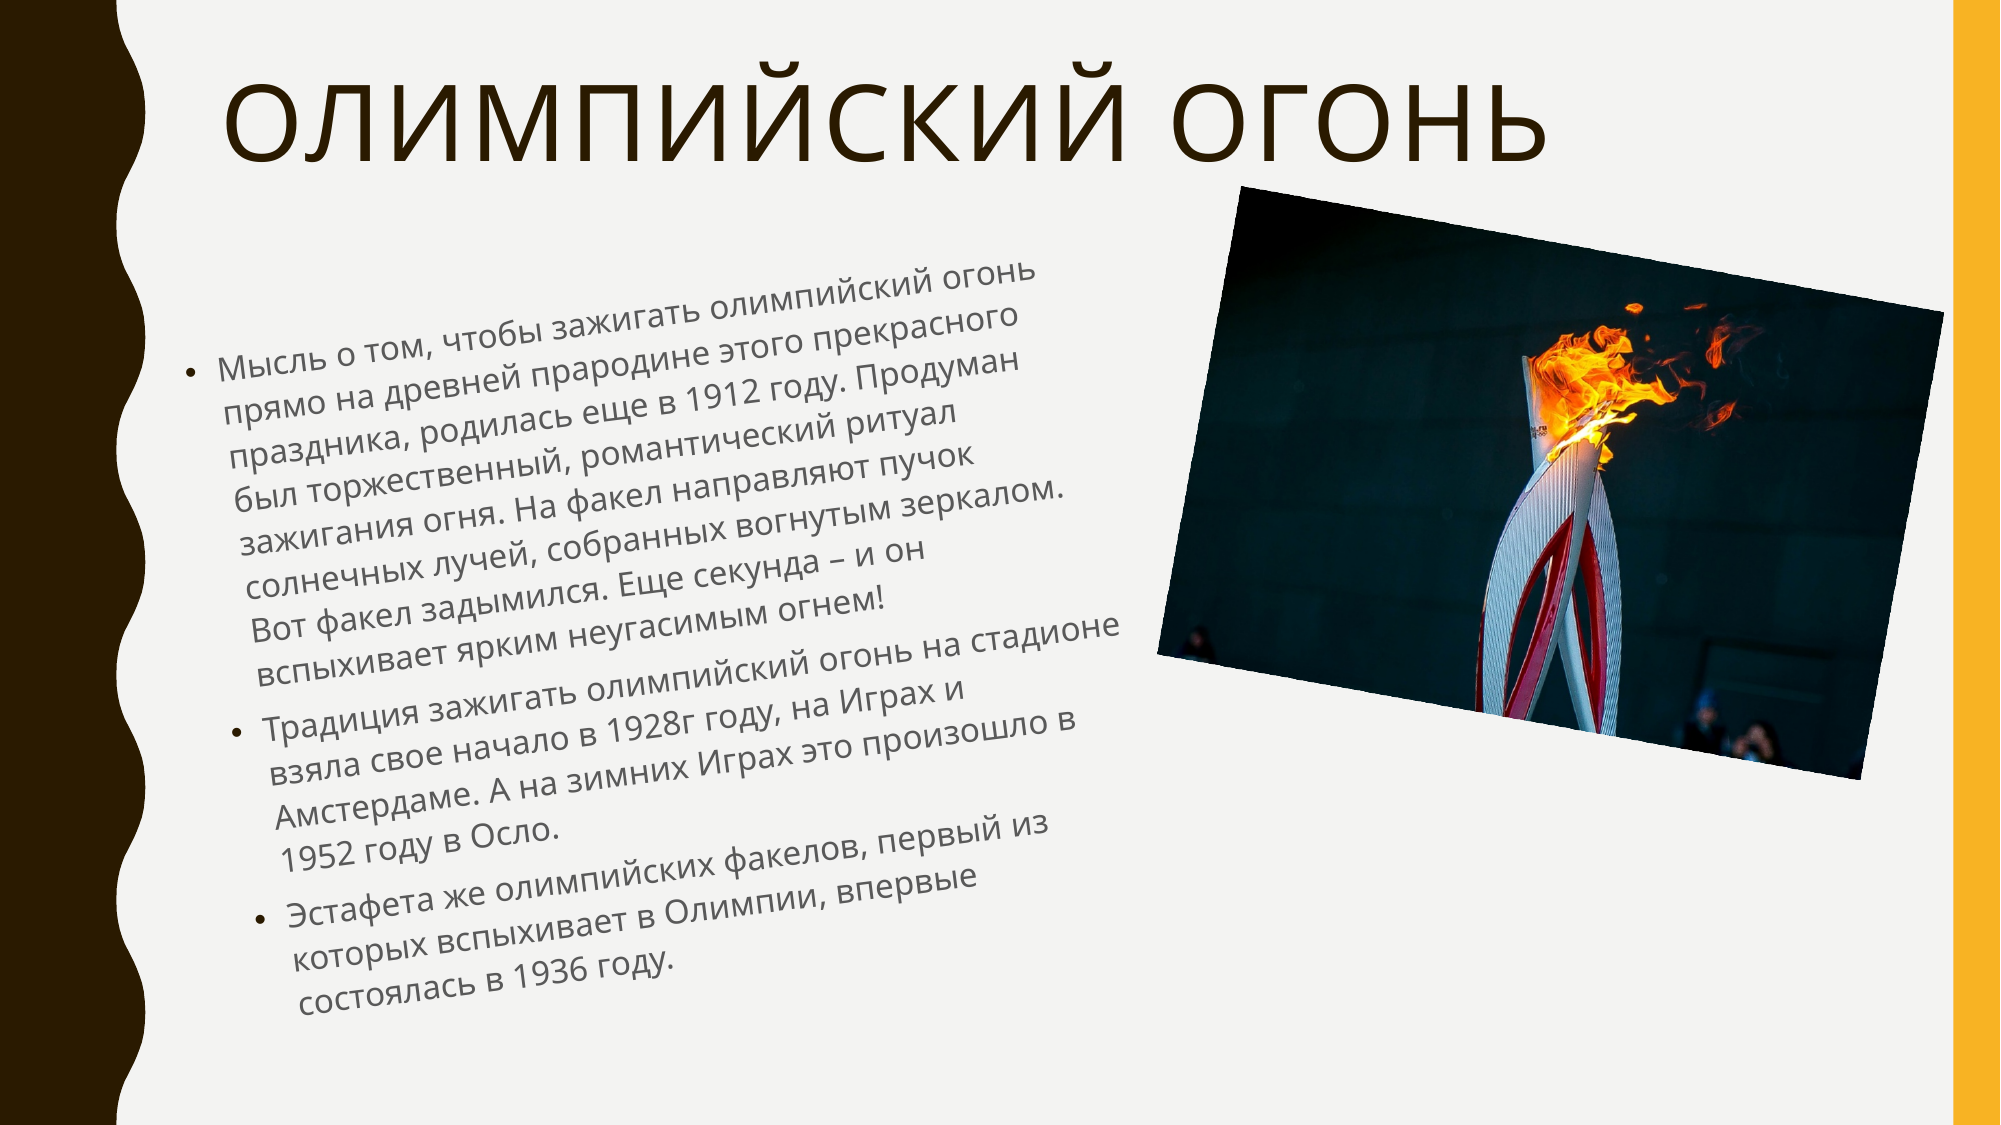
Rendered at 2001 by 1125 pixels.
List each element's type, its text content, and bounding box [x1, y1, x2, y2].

picture [1158, 186, 1944, 780]
title Олимпийский огонь [205, 62, 1875, 308]
list Мысль о том, чтобы зажигать олимпийский огонь прямо на древней прародине этого прекрасного праздника, родилась еще в 1912 году. Продуман был торжественный, романтический ритуал зажигания огня. На факел направляют пучок солнечных лучей, собранных вогнутым зеркалом. Вот факел задымился. Еще секунда – и он вспыхивает ярким неугасимым огнем! Традиция зажигать олимпийский огонь на стадионе взяла свое начало в 1928г году, на Играх и Амстердаме. А на зимних Играх это произошло в 1952 году в Осло. Эстафета же олимпийских факелов, первый из которых вспыхивает в Олимпии, впервые состоялась в 1936 году. [165, 226, 1180, 1049]
